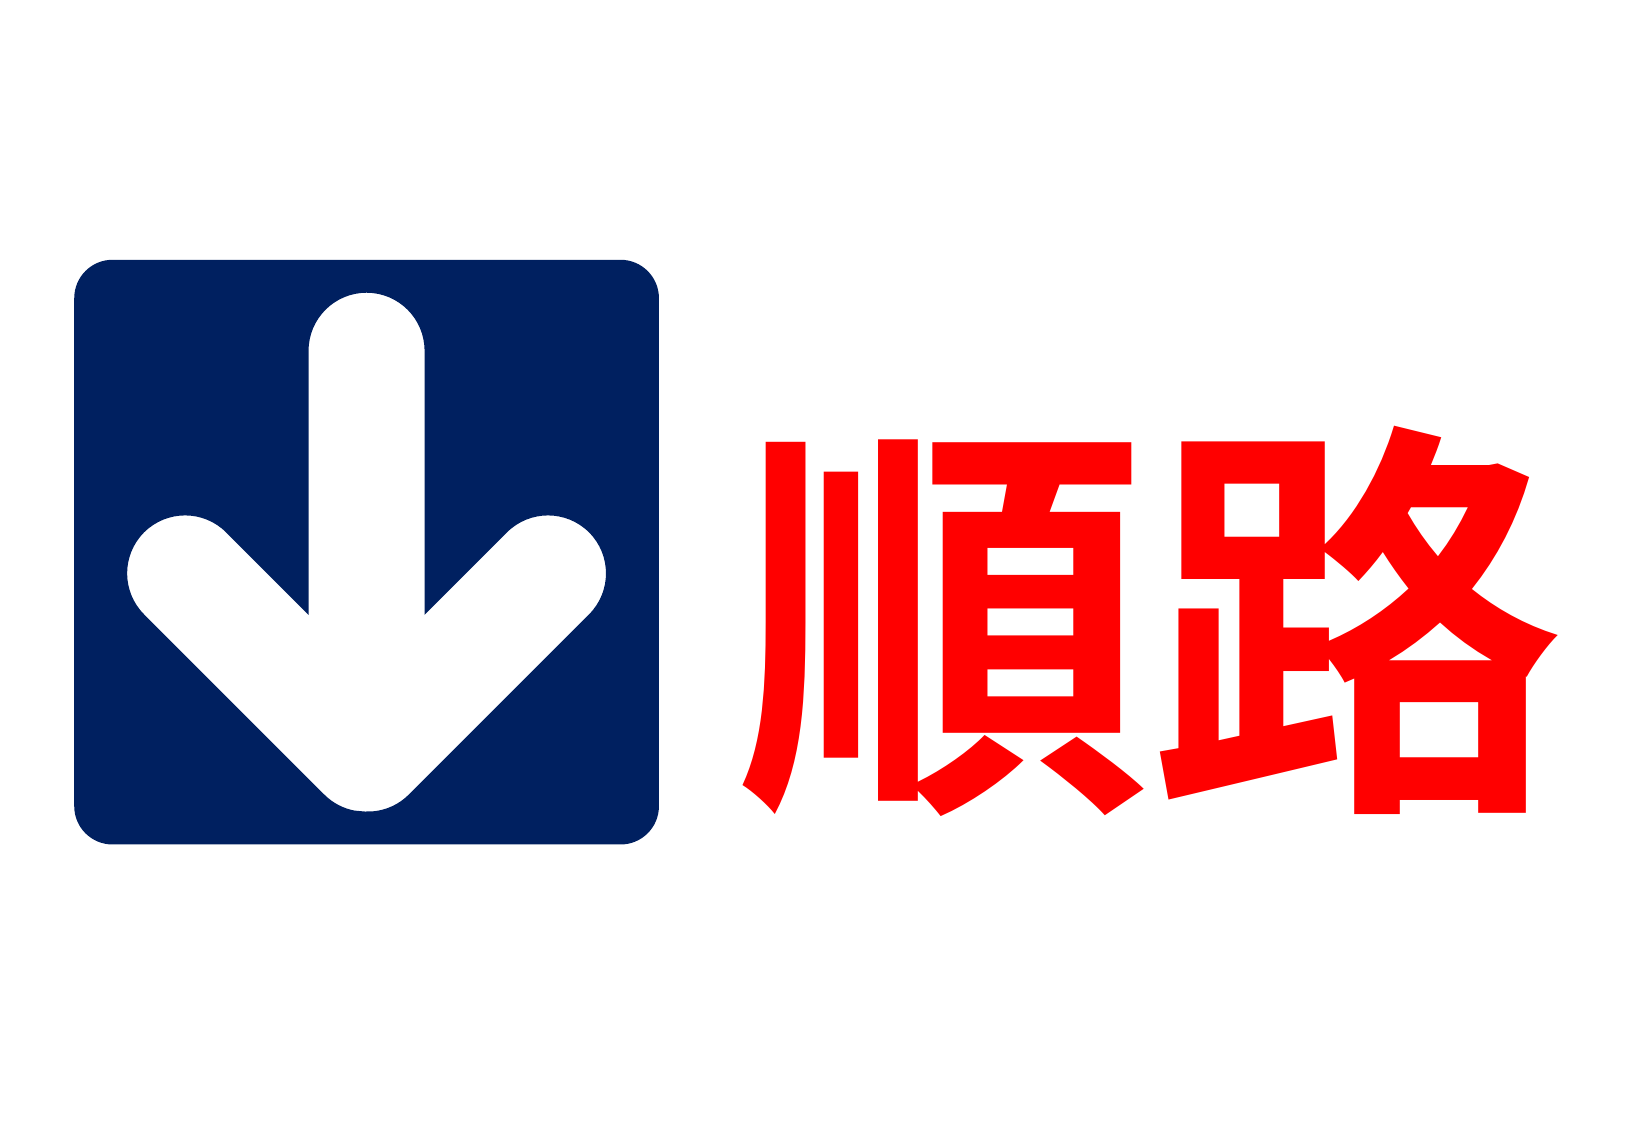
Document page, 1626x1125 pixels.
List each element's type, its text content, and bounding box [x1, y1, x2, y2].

text_box [72, 257, 662, 847]
text_box 順路 [720, 356, 1580, 869]
